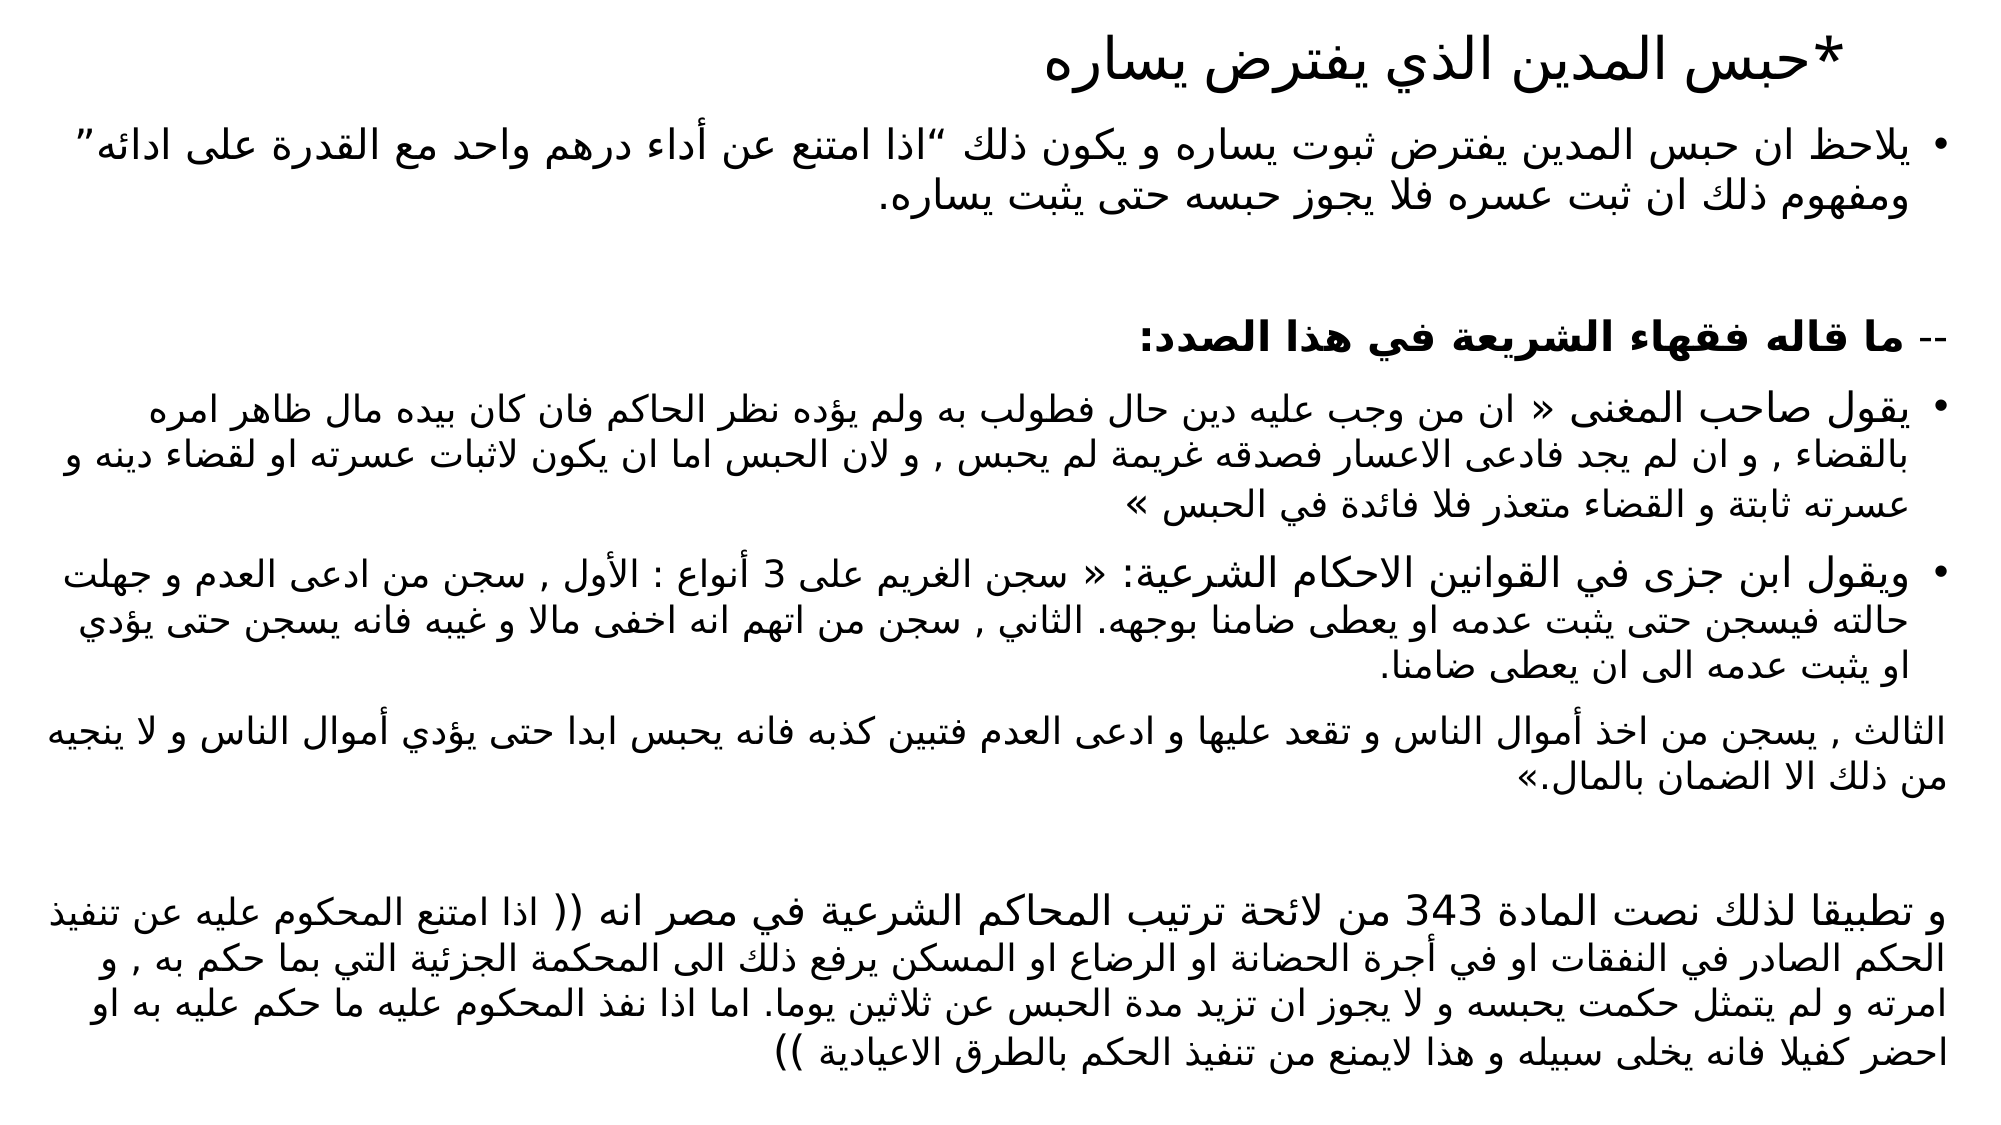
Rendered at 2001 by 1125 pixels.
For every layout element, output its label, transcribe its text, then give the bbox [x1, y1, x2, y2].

title *حبس المدين الذي يفترض يساره [137, 0, 1863, 110]
list يلاحظ ان حبس المدين يفترض ثبوت يساره و يكون ذلك “اذا امتنع عن أداء درهم واحد مع القدرة على ادائه” ومفهوم ذلك ان ثبت عسره فلا يجوز حبسه حتى يثبت يساره. -- ما قاله فقهاء الشريعة في هذا الصدد: يقول صاحب المغنى « ان من وجب عليه دين حال فطولب به ولم يؤده نظر الحاكم فان كان بيده مال ظاهر امره بالقضاء , و ان لم يجد فادعى الاعسار فصدقه غريمة لم يحبس , و لان الحبس اما ان يكون لاثبات عسرته او لقضاء دينه و عسرته ثابتة و القضاء متعذر فلا فائدة في الحبس » ويقول ابن جزى في القوانين الاحكام الشرعية: « سجن الغريم على 3 أنواع : الأول , سجن من ادعى العدم و جهلت حالته فيسجن حتى يثبت عدمه او يعطى ضامنا بوجهه. الثاني , سجن من اتهم انه اخفى مالا و غيبه فانه يسجن حتى يؤدي او يثبت عدمه الى ان يعطى ضامنا. الثالث , يسجن من اخذ أموال الناس و تقعد عليها و ادعى العدم فتبين كذبه فانه يحبس ابدا حتى يؤدي أموال الناس و لا ينجيه من ذلك الا الضمان بالمال.» و تطبيقا لذلك نصت المادة 343 من لائحة ترتيب المحاكم الشرعية في مصر انه (( اذا امتنع المحكوم عليه عن تنفيذ الحكم الصادر في النفقات او في أجرة الحضانة او الرضاع او المسكن يرفع ذلك الى المحكمة الجزئية التي بما حكم به , و امرته و لم يتمثل حكمت يحبسه و لا يجوز ان تزيد مدة الحبس عن ثلاثين يوما. اما اذا نفذ المحكوم عليه ما حكم عليه به او احضر كفيلا فانه يخلى سبيله و هذا لايمنع من تنفيذ الحكم بالطرق الاعيادية )) و المعنى الواضح لذلك أنه يشترط لحبس المدين وصولا الى اجباره على التنفيذ العيني لالتزامه بالنفقة ان يمتنع عن التنفيذ و الوفاء على الرغم من قدرته. و ما ينبغي ان يلاحظ في هذا المقام ان الحبس لا يبرئ ذمة المدين و لا ينفيه من الوفاء. [25, 110, 1964, 1103]
